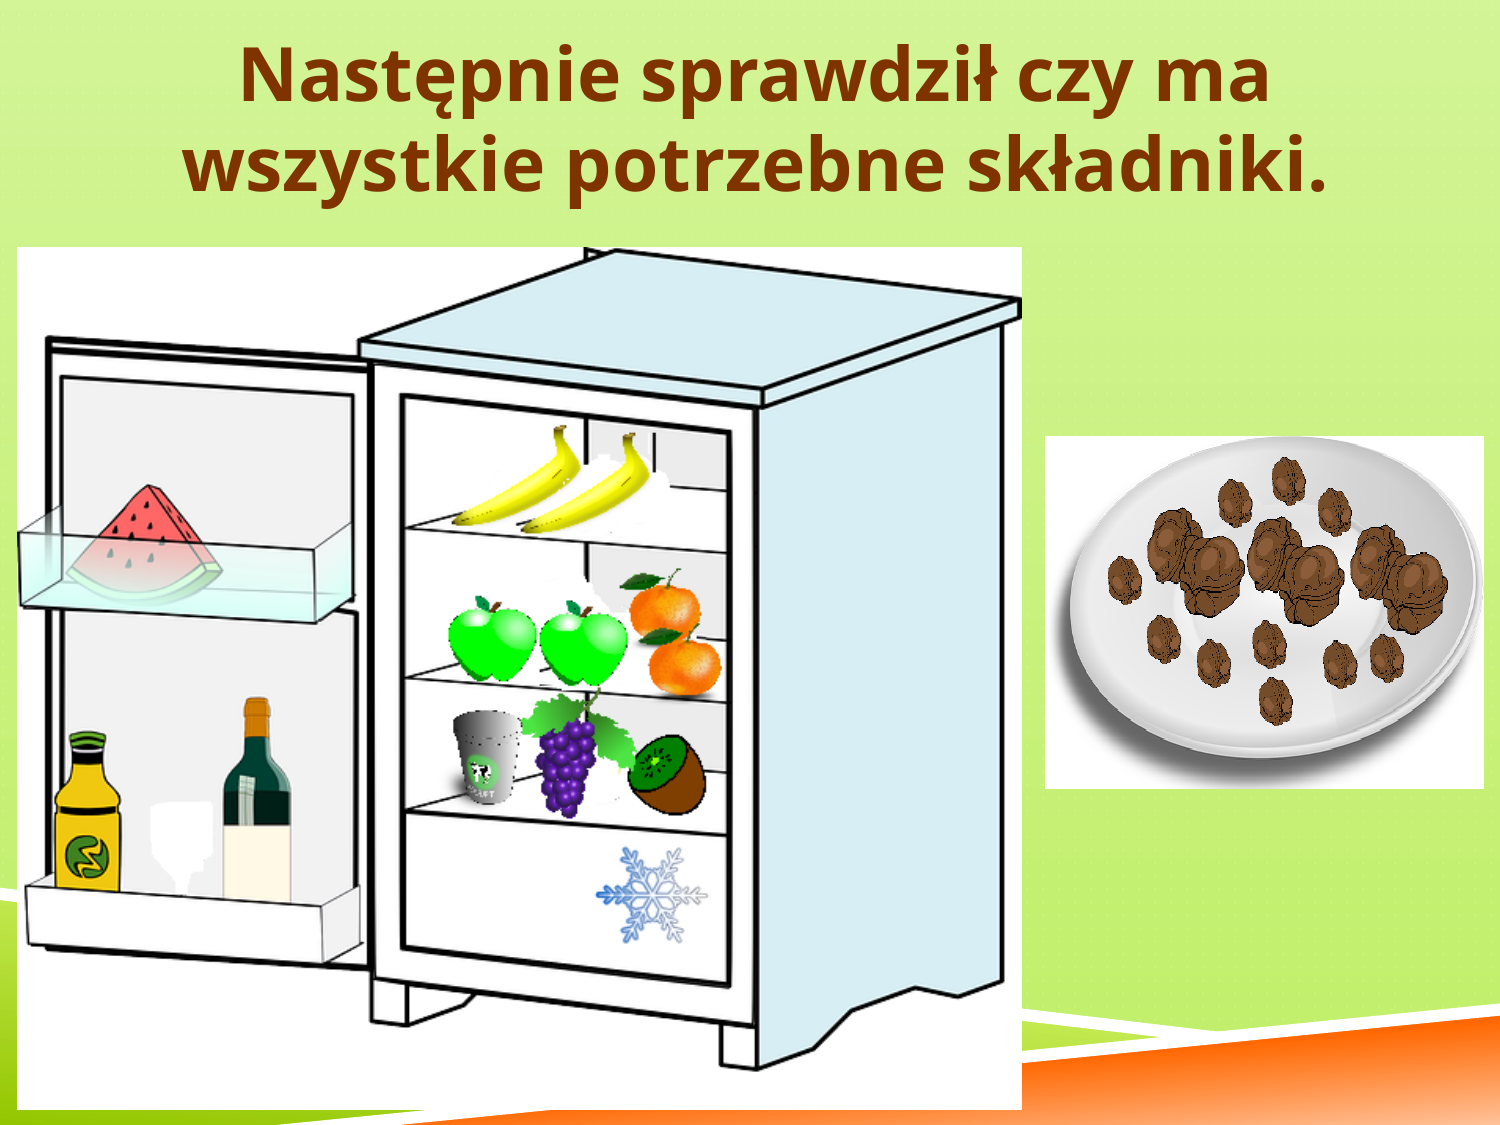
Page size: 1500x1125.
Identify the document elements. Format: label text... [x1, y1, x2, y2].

picture [17, 247, 1022, 1110]
picture [1045, 435, 1484, 790]
list Następnie sprawdził czy ma wszystkie potrzebne składniki. [111, 18, 1388, 232]
